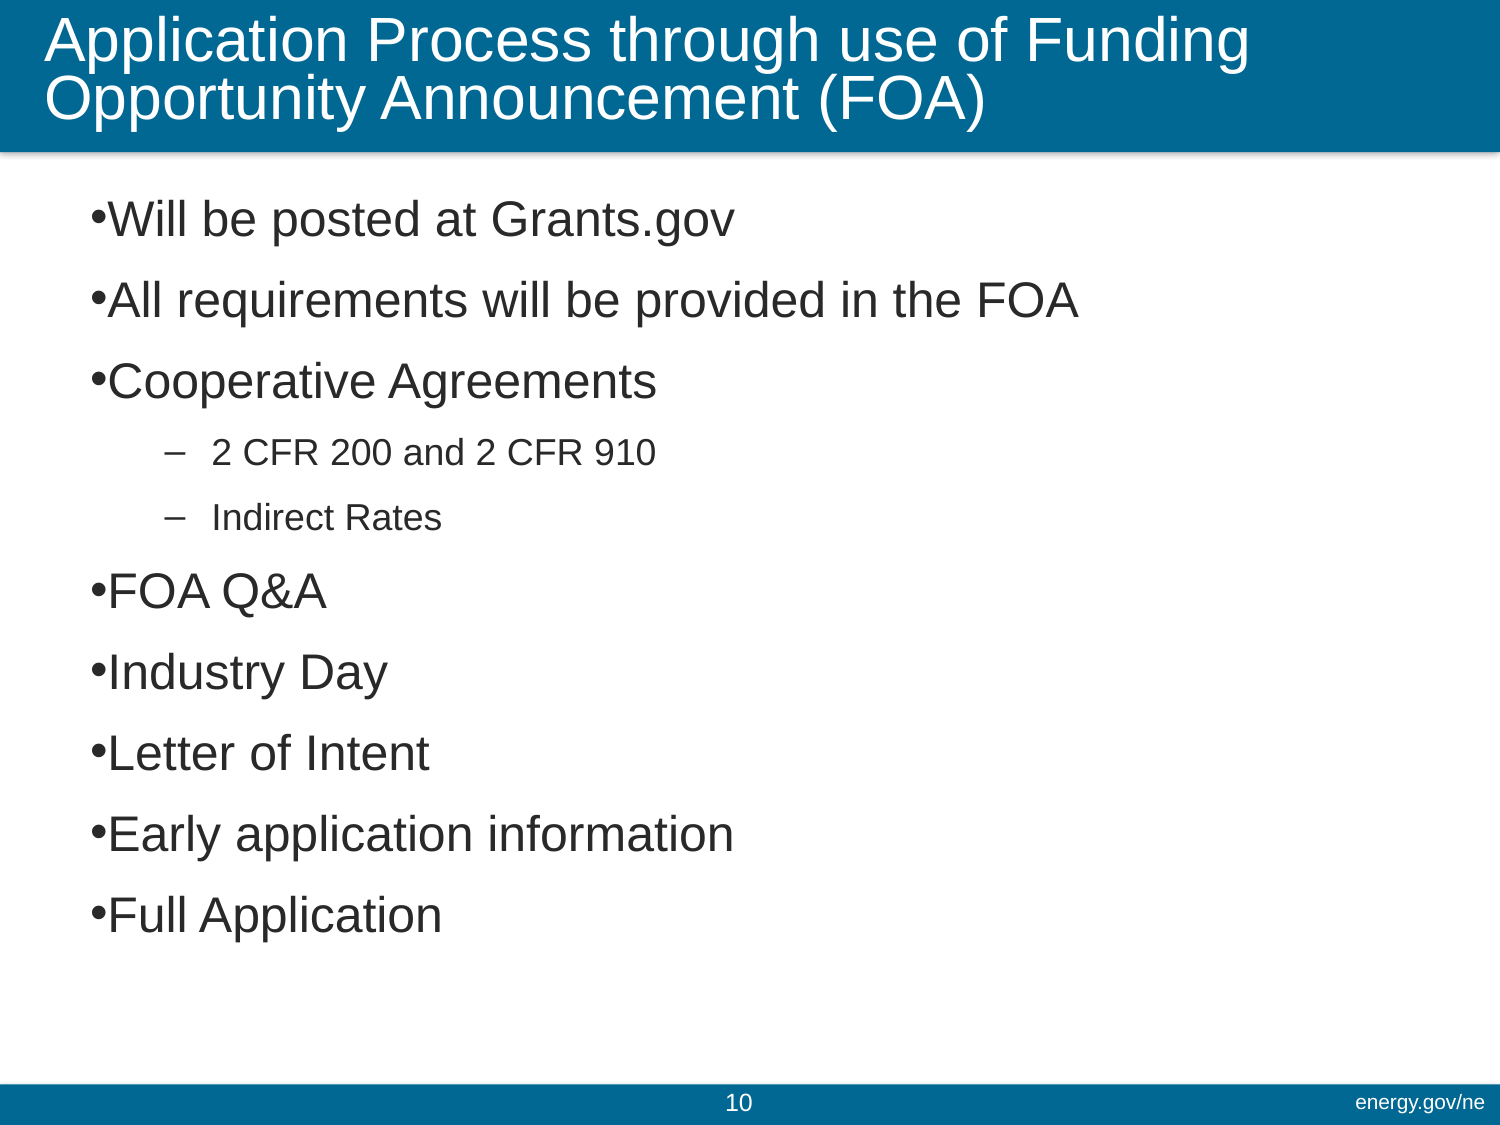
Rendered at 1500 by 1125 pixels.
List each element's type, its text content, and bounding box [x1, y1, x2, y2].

list Will be posted at Grants.gov All requirements will be provided in the FOA Cooperative Agreements 2 CFR 200 and 2 CFR 910 Indirect Rates FOA Q&A Industry Day Letter of Intent Early application information Full Application [74, 174, 1426, 1062]
title Application Process through use of Funding Opportunity Announcement (FOA) [28, 0, 1388, 149]
